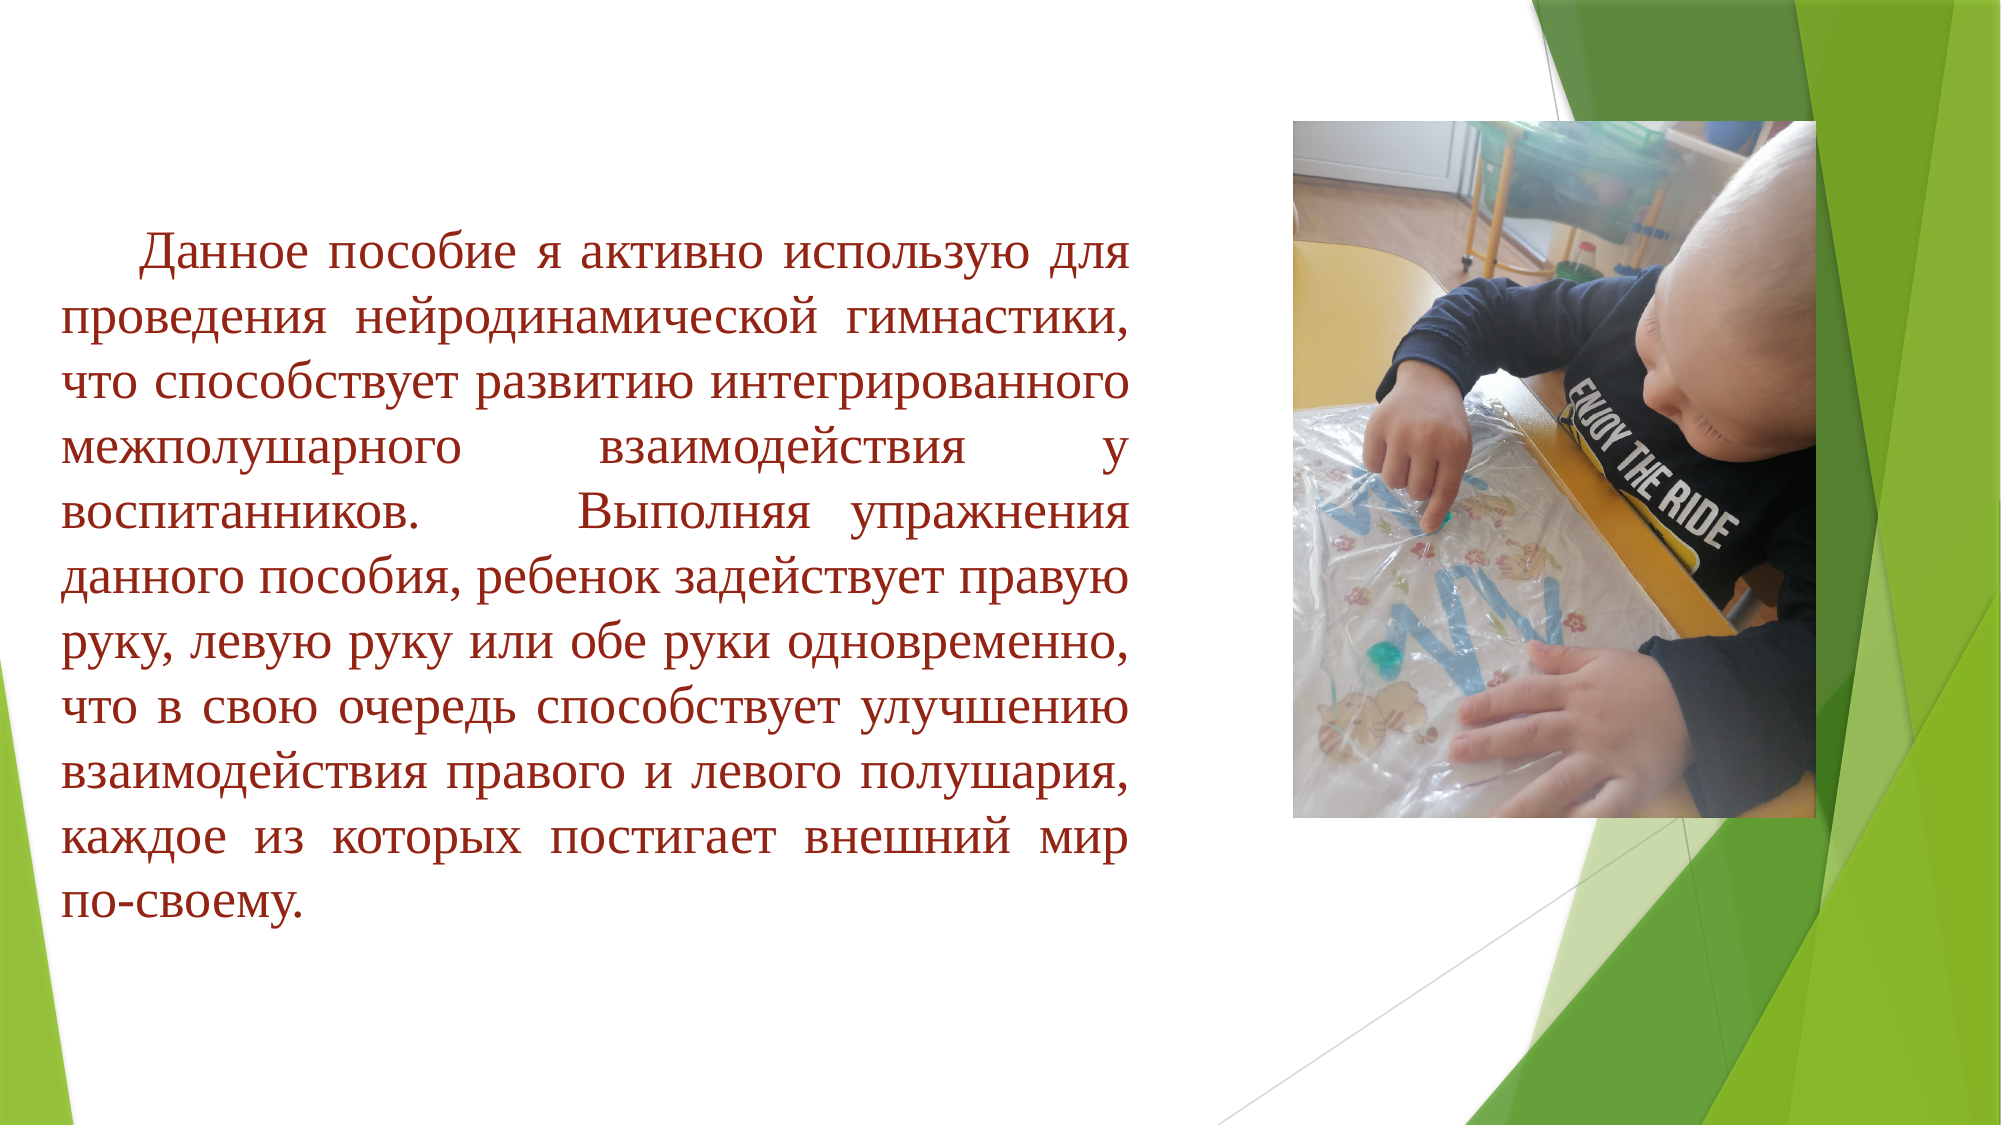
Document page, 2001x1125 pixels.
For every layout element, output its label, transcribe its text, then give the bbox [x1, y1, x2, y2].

list Данное пособие я активно использую для проведения нейродинамической гимнастики, что способствует развитию интегрированного межполушарного взаимодействия у воспитанников. Выполняя упражнения данного пособия, ребенок задействует правую руку, левую руку или обе руки одновременно, что в свою очередь способствует улучшению взаимодействия правого и левого полушария, каждое из которых постигает внешний мир по-своему. [46, 38, 1146, 983]
picture [1292, 120, 1816, 819]
